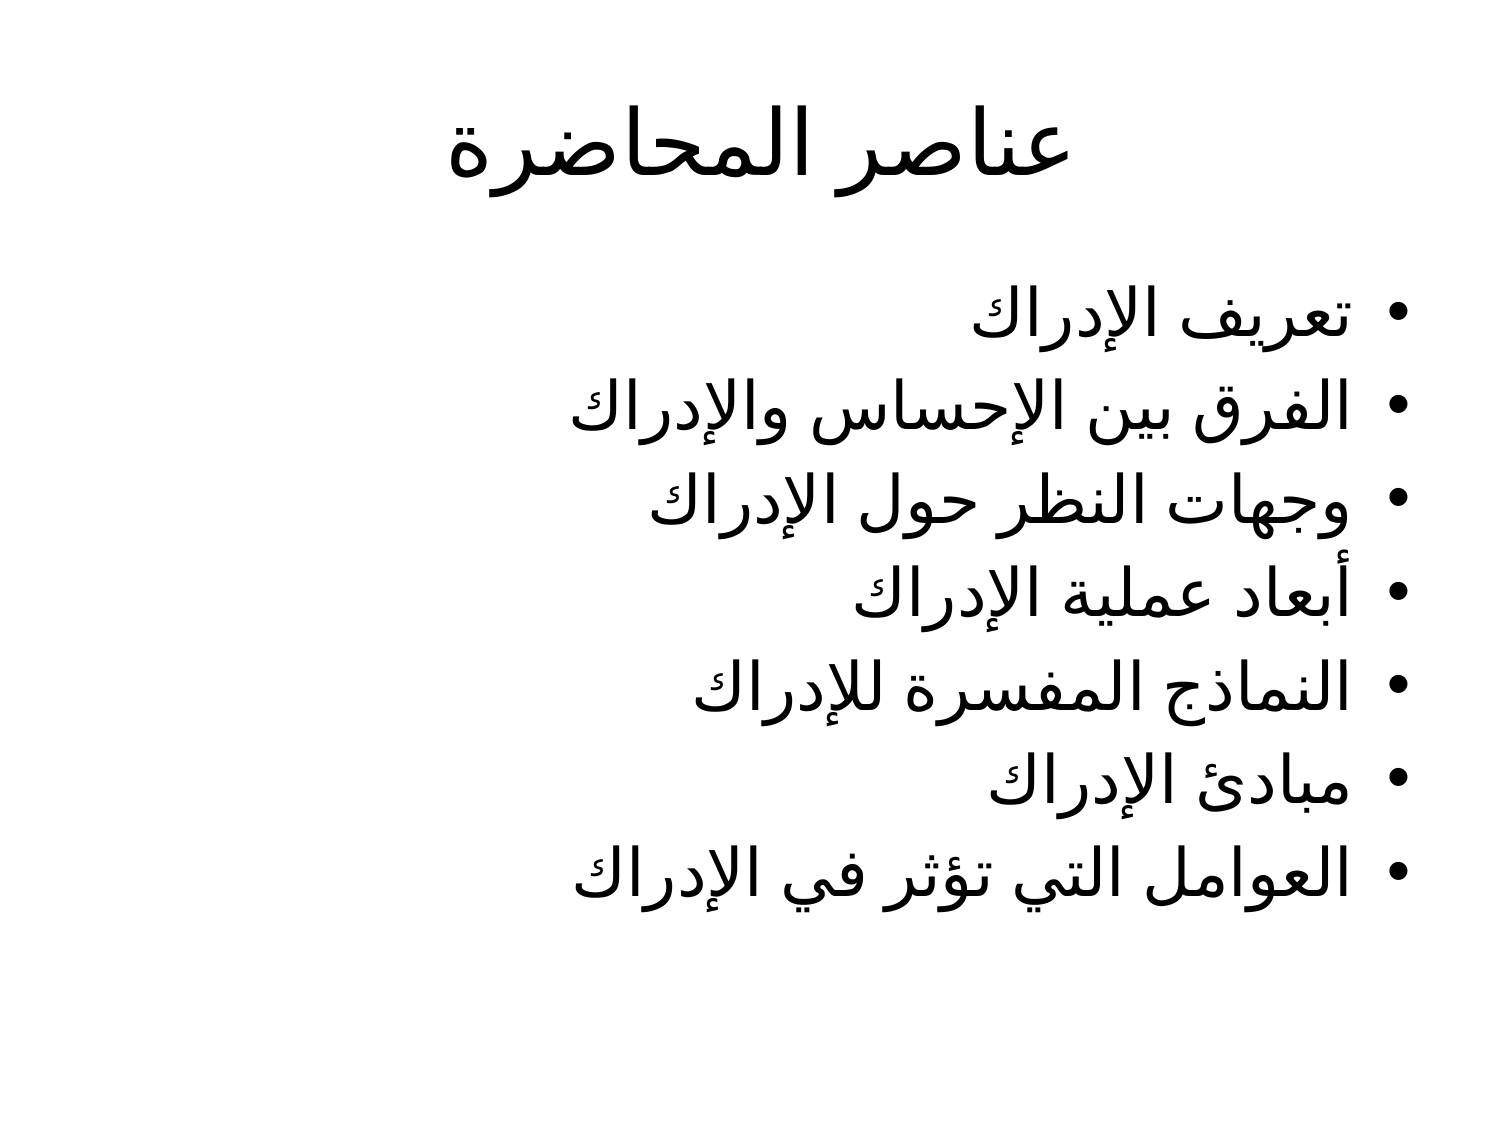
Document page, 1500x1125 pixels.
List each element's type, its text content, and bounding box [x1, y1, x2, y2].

list تعريف الإدراك الفرق بين الإحساس والإدراك وجهات النظر حول الإدراك أبعاد عملية الإدراك النماذج المفسرة للإدراك مبادئ الإدراك العوامل التي تؤثر في الإدراك [75, 262, 1425, 1005]
title عناصر المحاضرة [75, 45, 1425, 233]
